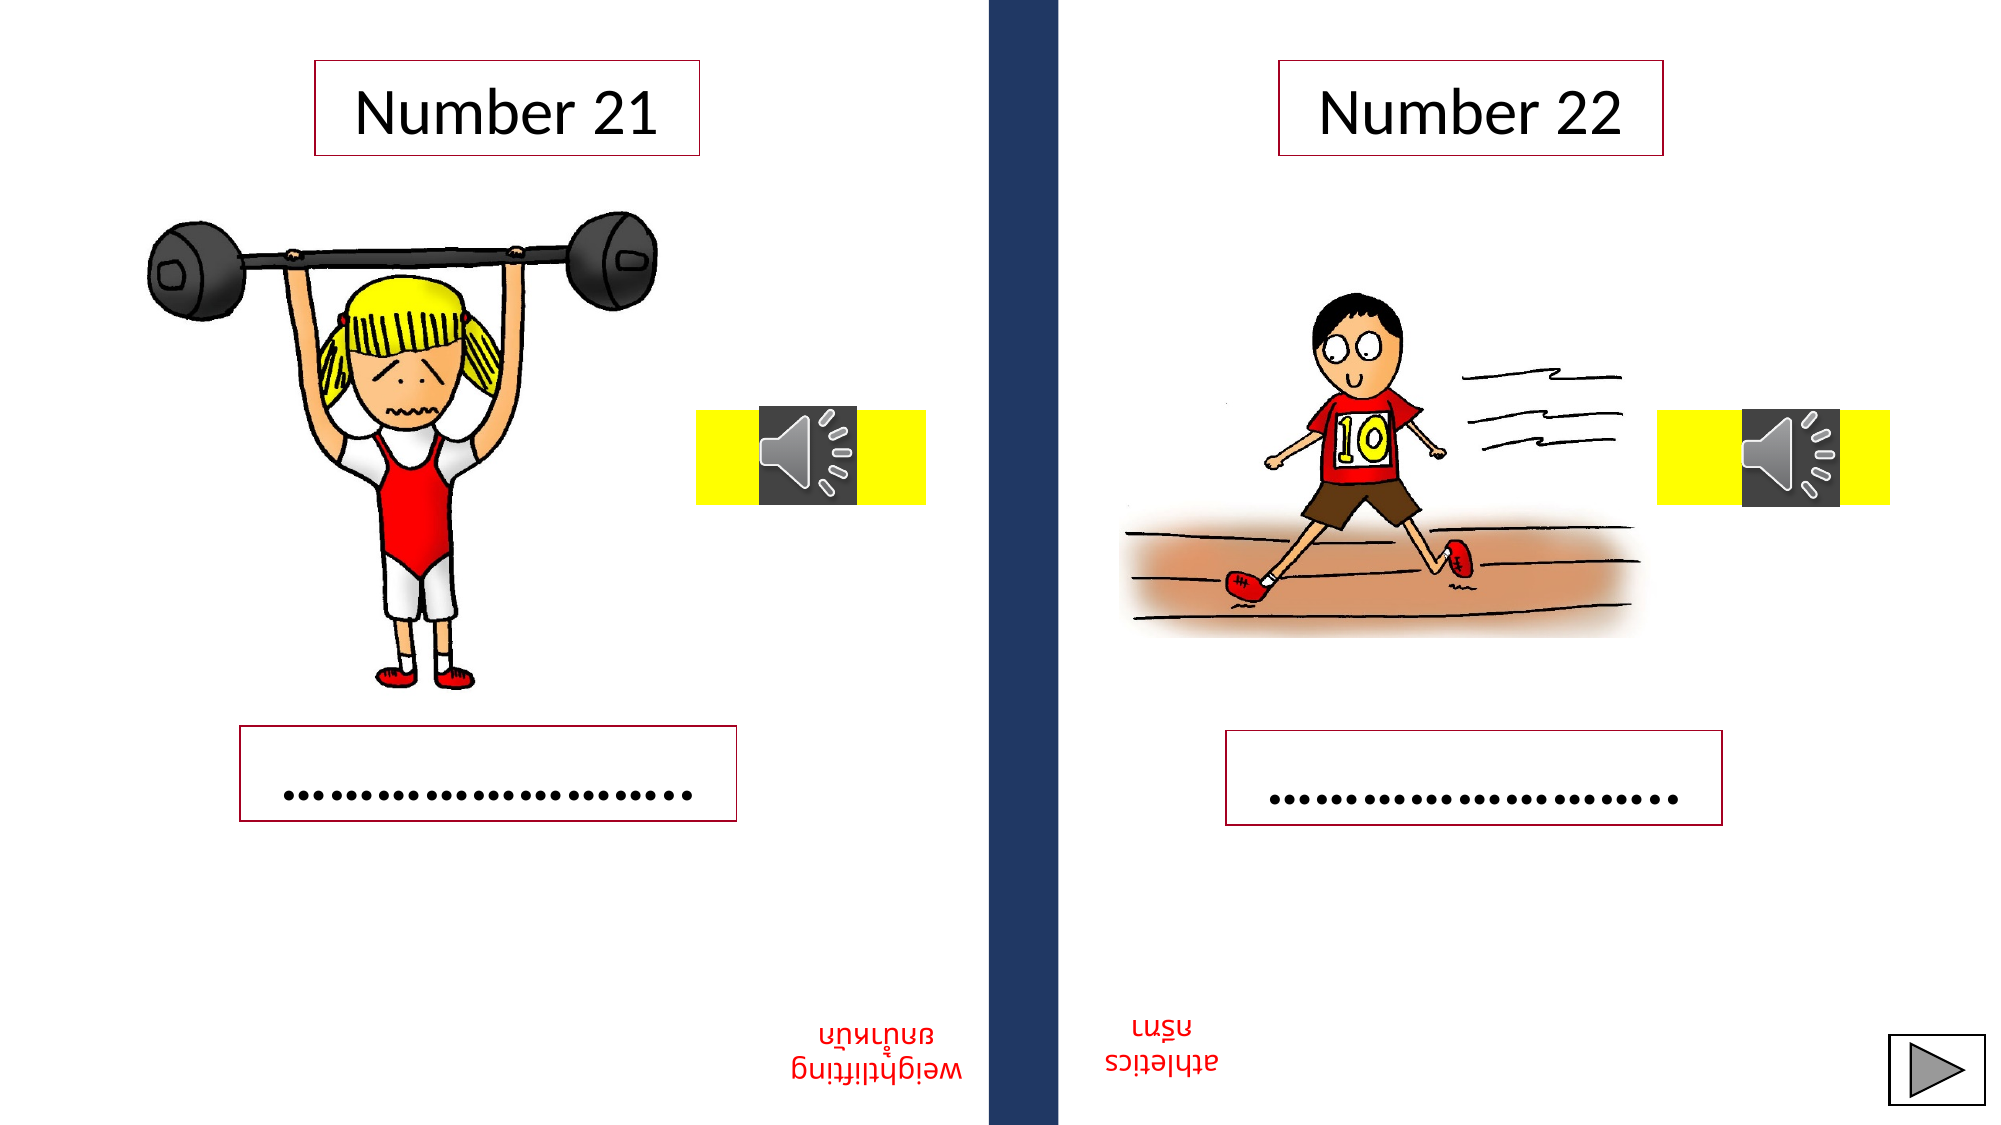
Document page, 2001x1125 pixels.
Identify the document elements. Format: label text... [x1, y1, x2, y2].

picture [758, 405, 859, 506]
text_box [988, 0, 1059, 1125]
text_box Number 22 [1278, 60, 1664, 156]
table_header [1657, 410, 1741, 505]
table_header [1842, 410, 1890, 505]
text_box …………………….. [1225, 730, 1723, 826]
text_box athletics กรีฑา [1072, 1007, 1251, 1093]
picture [127, 209, 696, 696]
picture [1119, 281, 1657, 638]
table_header [859, 410, 926, 505]
text_box Number 21 [315, 60, 700, 156]
picture [1741, 407, 1842, 508]
text_box …………………….. [240, 726, 737, 821]
text_box weightlifting ยกน้ำหนัก [763, 1015, 989, 1101]
table_header [696, 410, 758, 505]
text_box [1888, 1034, 1986, 1106]
